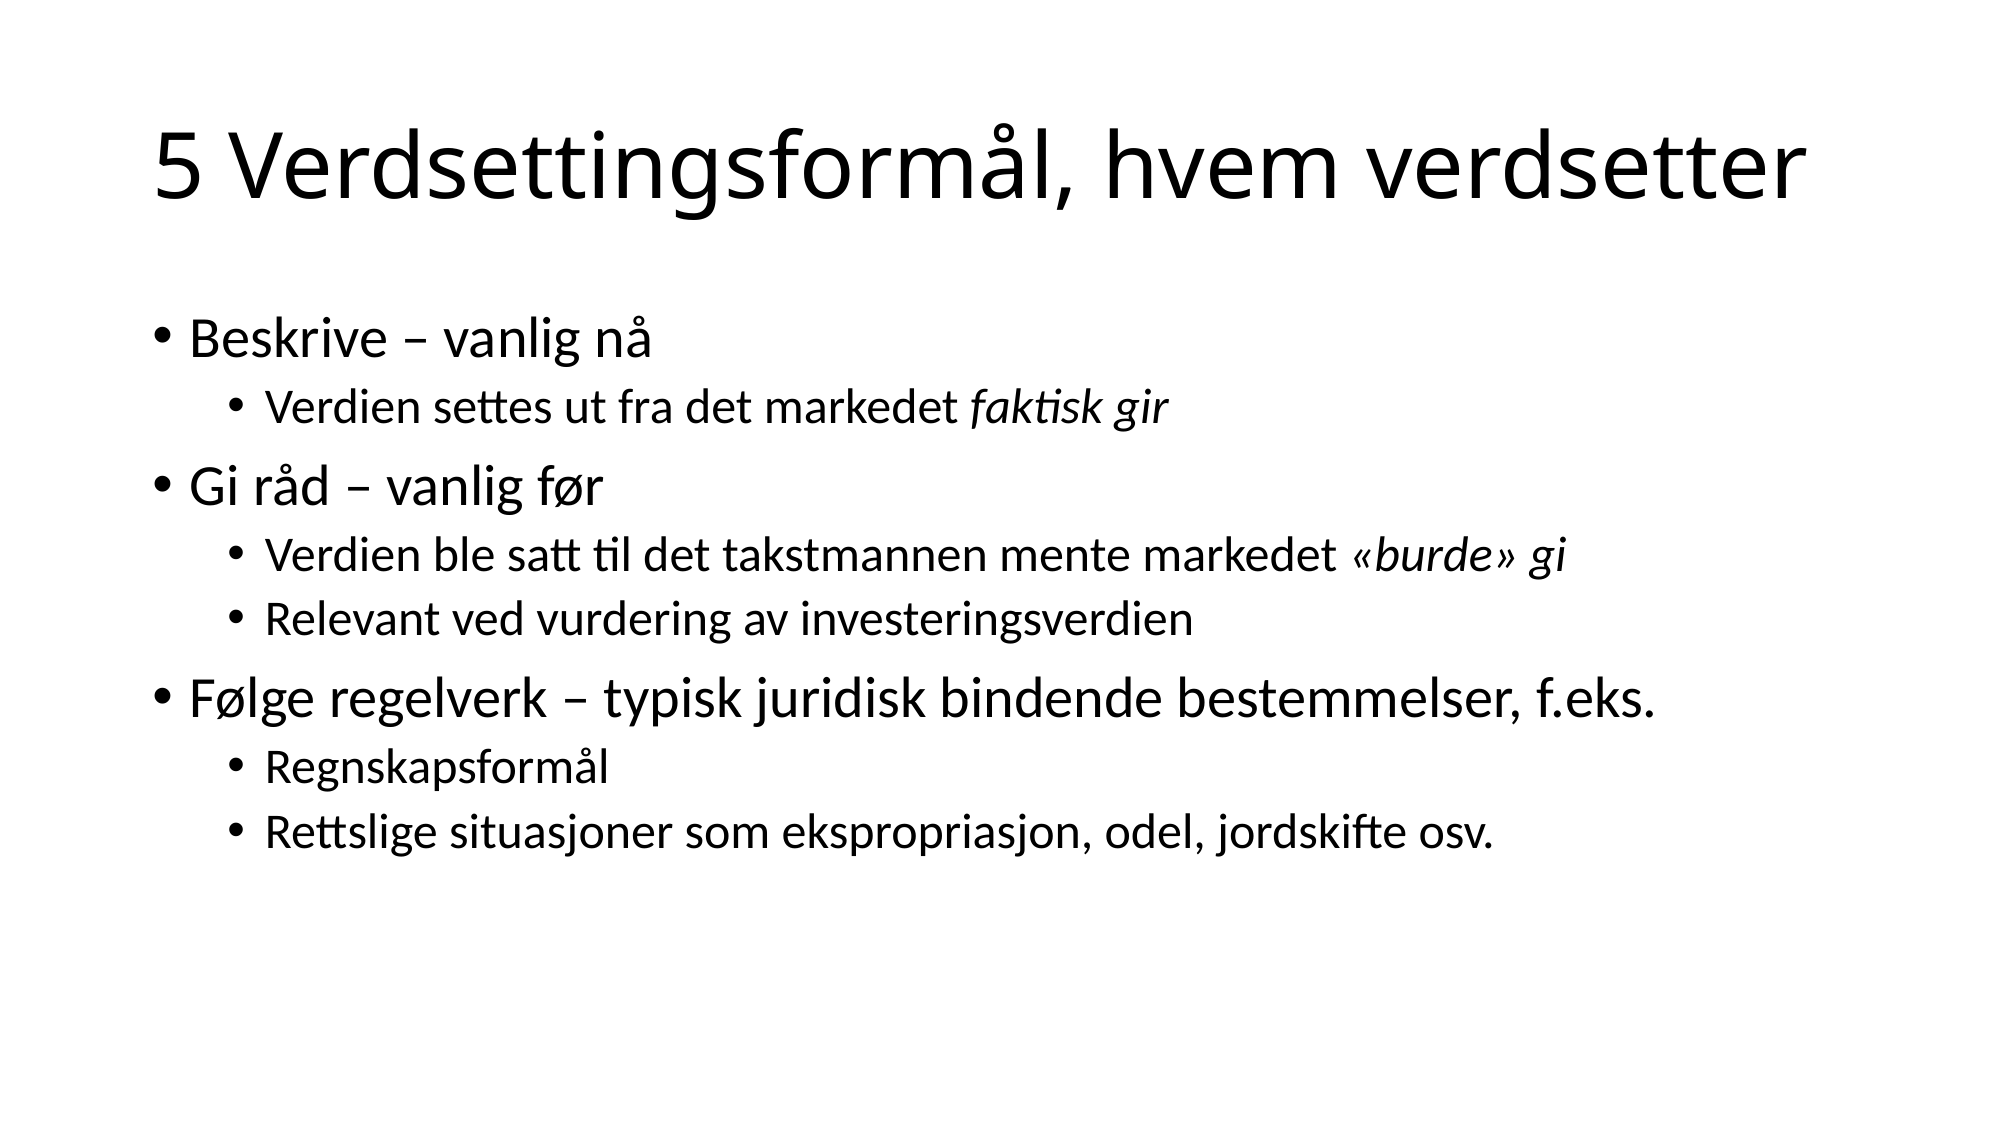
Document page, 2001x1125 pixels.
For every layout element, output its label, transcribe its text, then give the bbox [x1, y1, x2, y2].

list Beskrive – vanlig nå Verdien settes ut fra det markedet faktisk gir Gi råd – vanlig før Verdien ble satt til det takstmannen mente markedet «burde» gi Relevant ved vurdering av investeringsverdien Følge regelverk – typisk juridisk bindende bestemmelser, f.eks. Regnskapsformål Rettslige situasjoner som ekspropriasjon, odel, jordskifte osv. [137, 299, 1863, 1014]
title 5 Verdsettingsformål, hvem verdsetter [137, 59, 1863, 278]
